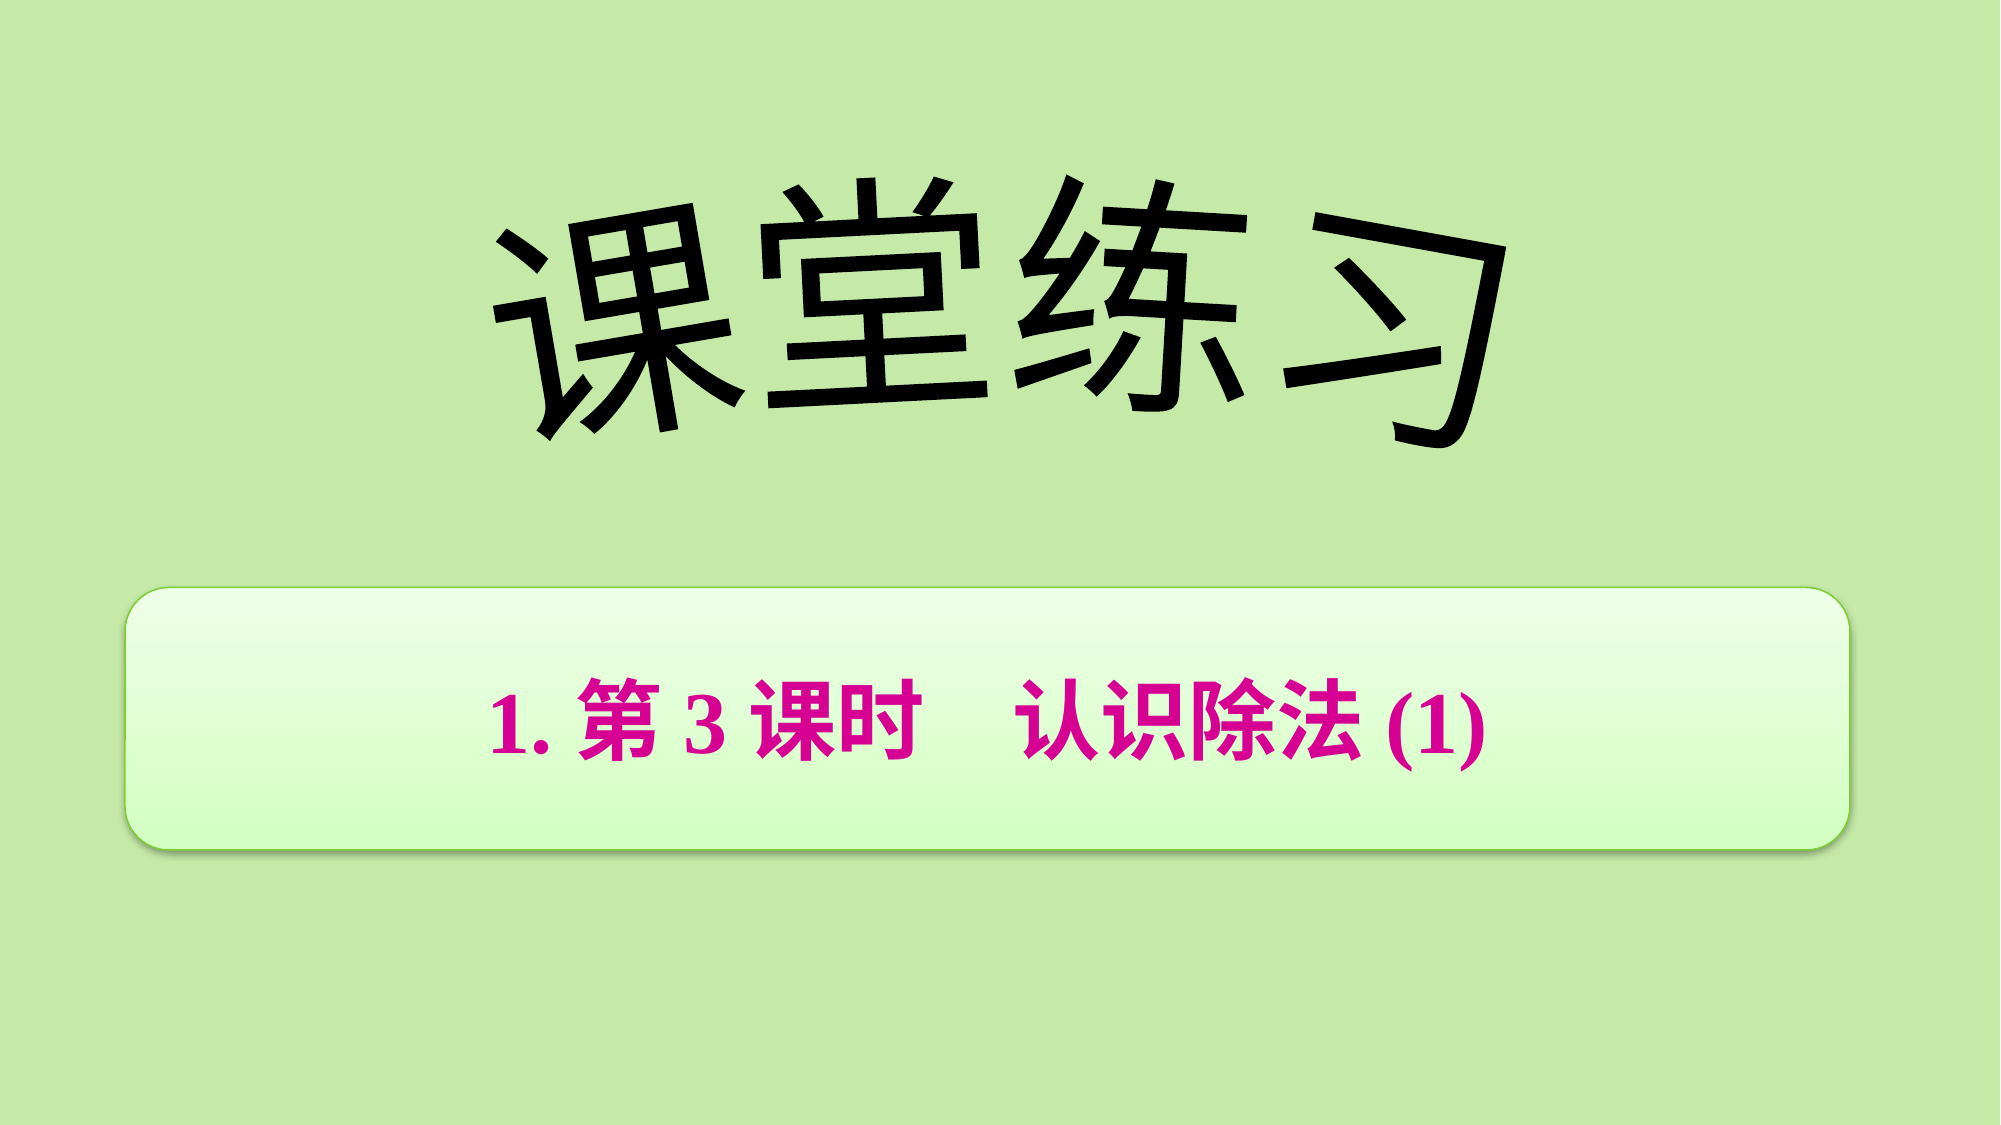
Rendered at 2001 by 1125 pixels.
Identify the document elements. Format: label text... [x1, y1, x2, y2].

text_box 1.第3课时 认识除法(1) [124, 586, 1851, 851]
